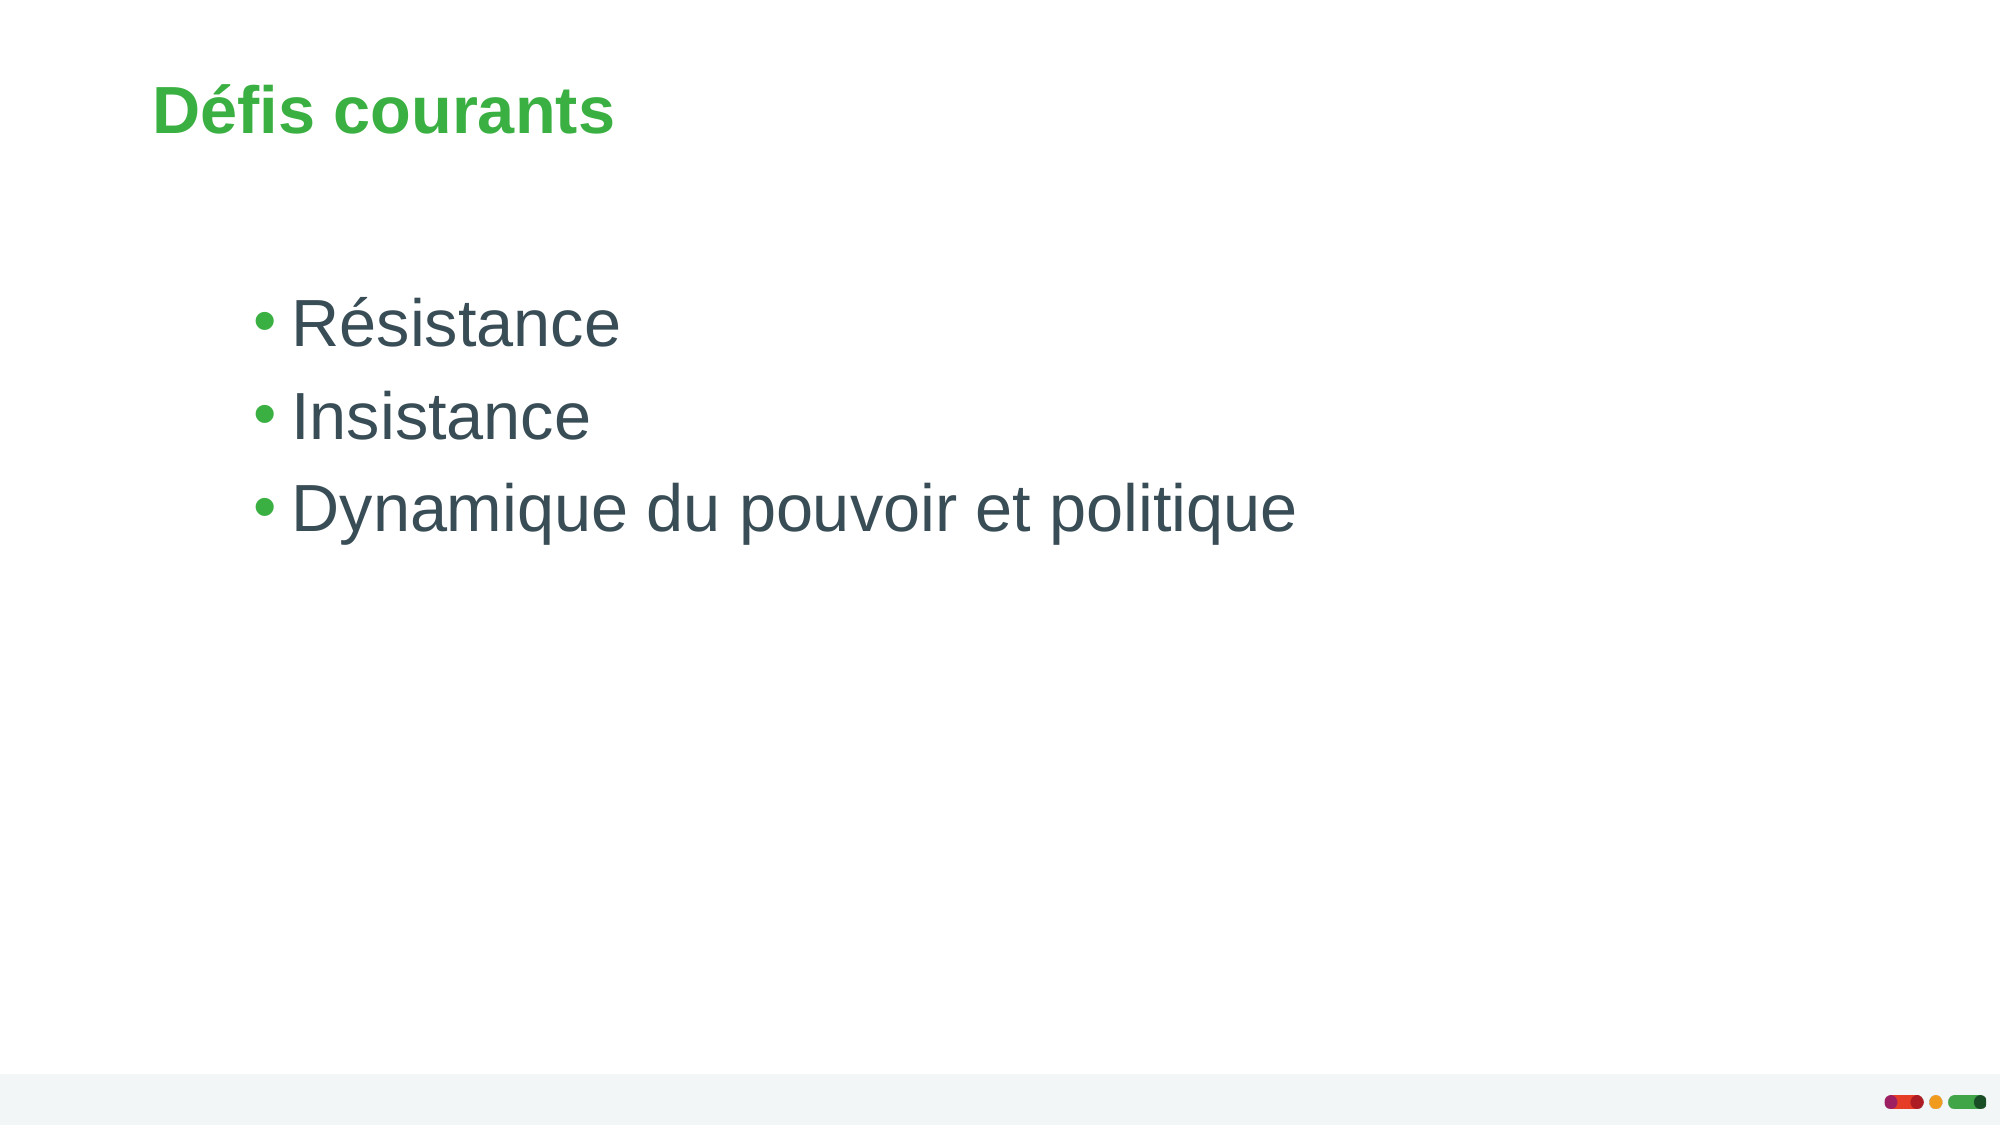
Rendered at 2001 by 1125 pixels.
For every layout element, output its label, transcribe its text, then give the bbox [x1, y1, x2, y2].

title Défis courants [137, 59, 1863, 239]
list Résistance Insistance Dynamique du pouvoir et politique [238, 281, 1964, 996]
